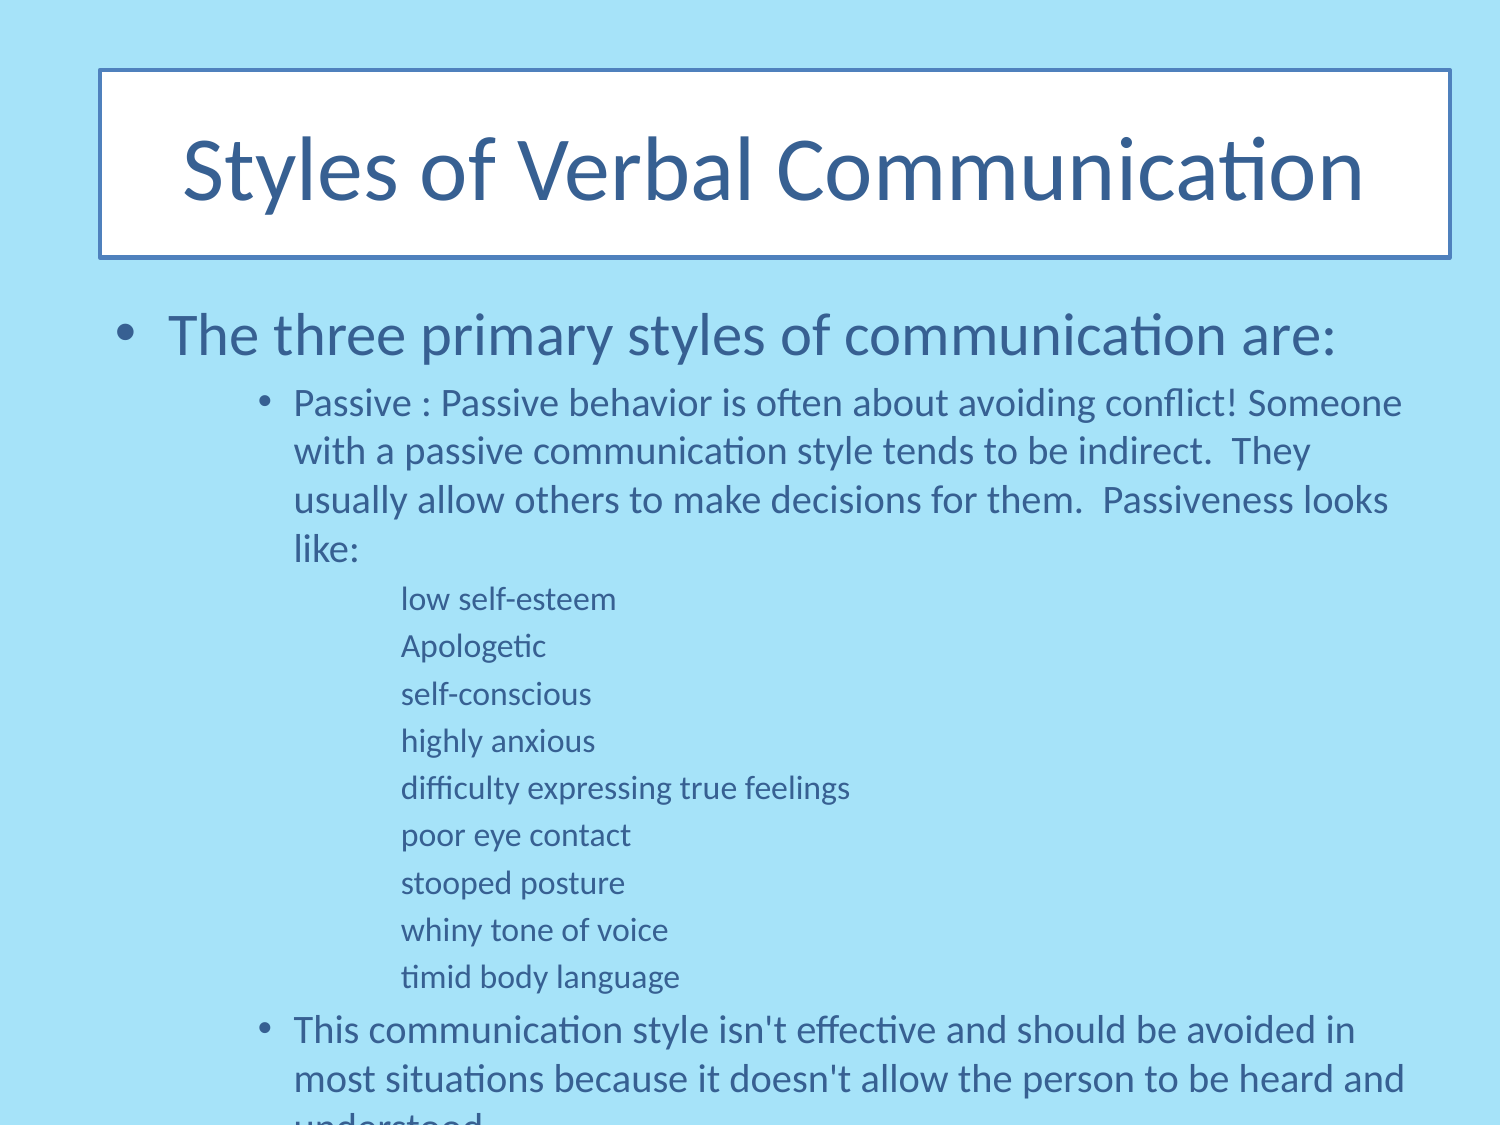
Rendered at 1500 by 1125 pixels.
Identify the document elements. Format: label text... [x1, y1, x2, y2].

text_box Styles of Verbal Communication [98, 68, 1452, 260]
text_box The three primary styles of communication are: Passive : Passive behavior is often about avoiding conflict! Someone with a passive communication style tends to be indirect. They usually allow others to make decisions for them. Passiveness looks like: low self-esteem Apologetic self-conscious highly anxious difficulty expressing true feelings poor eye contact stooped posture whiny tone of voice timid body language This communication style isn't effective and should be avoided in most situations because it doesn't allow the person to be heard and understood. [99, 287, 1450, 1125]
